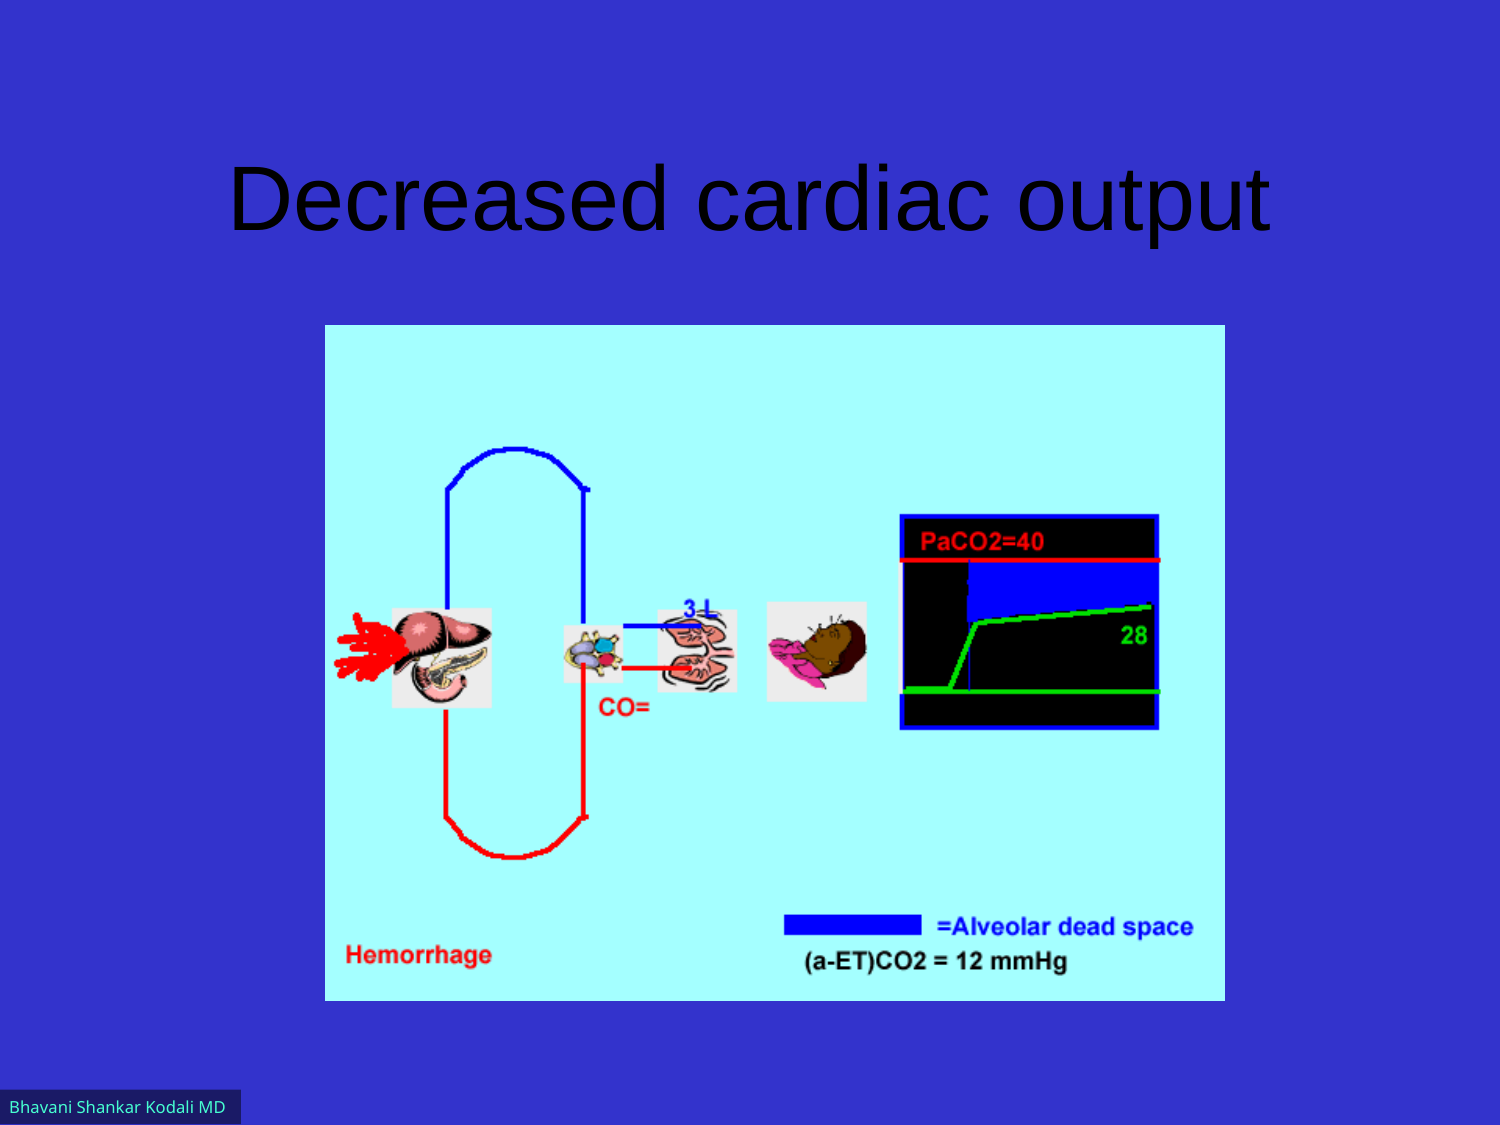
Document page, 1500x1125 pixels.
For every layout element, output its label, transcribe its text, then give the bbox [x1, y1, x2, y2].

picture [324, 324, 1226, 1001]
title Decreased cardiac output [112, 99, 1388, 288]
text_box Bhavani Shankar Kodali MD [0, 1089, 241, 1125]
